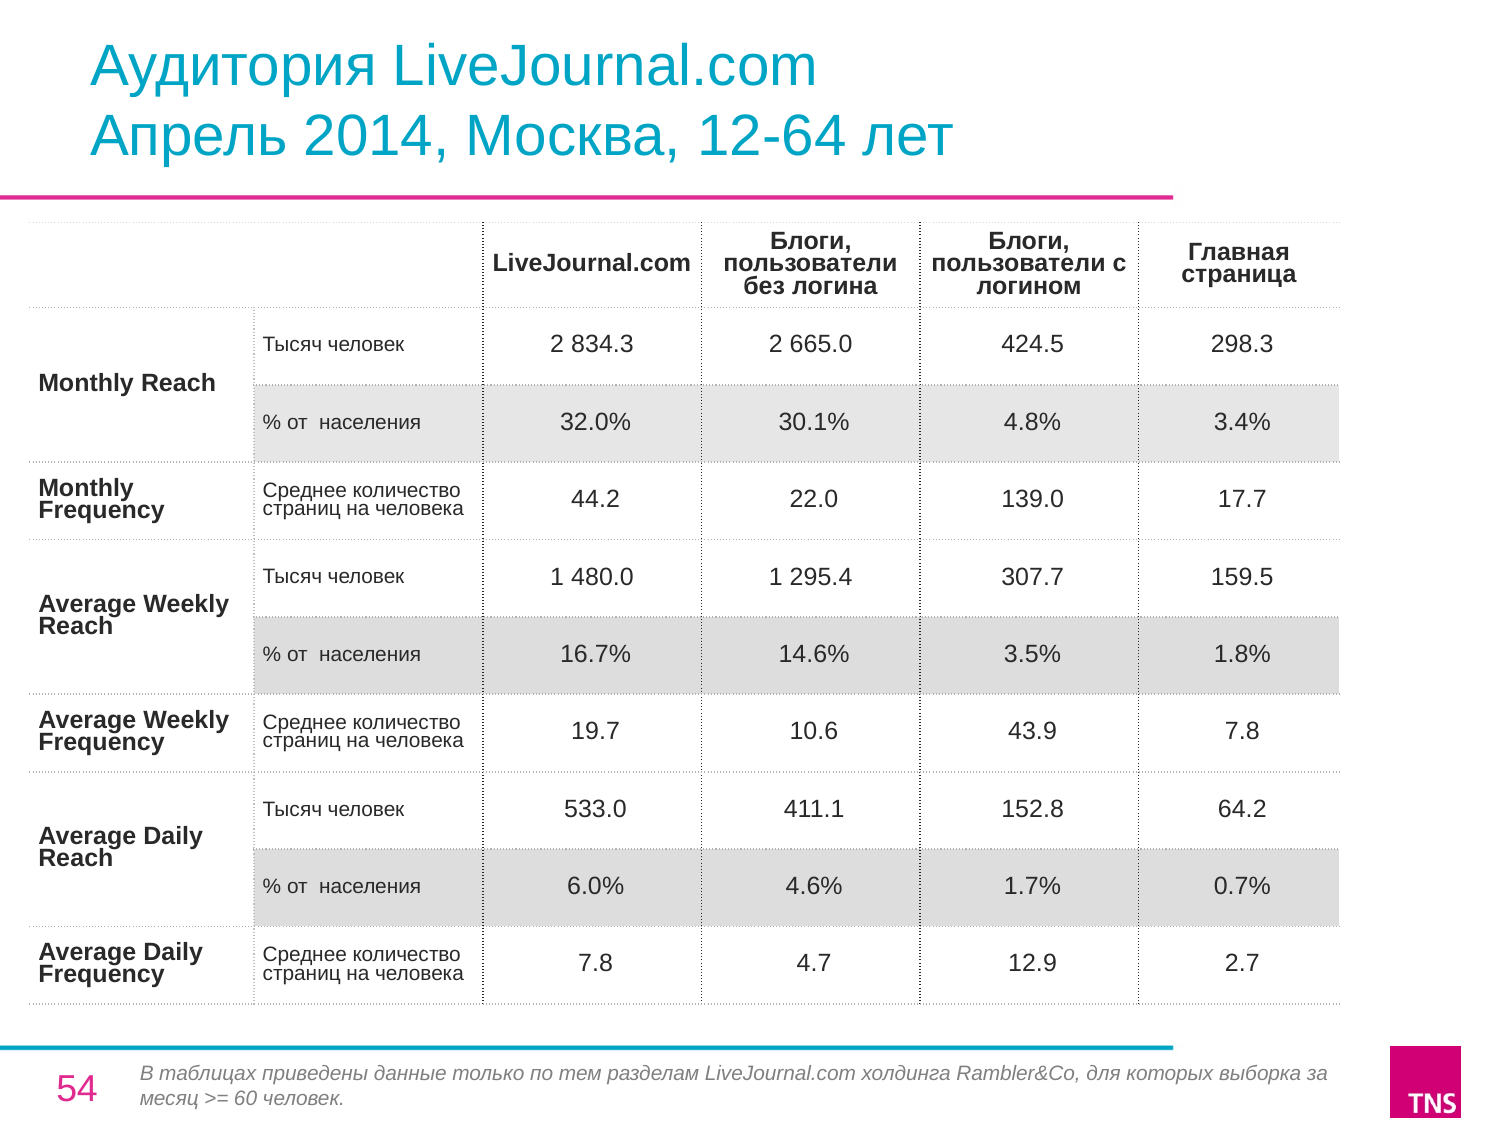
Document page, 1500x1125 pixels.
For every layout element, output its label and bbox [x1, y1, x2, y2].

title [74, 8, 1476, 187]
table_header [29, 223, 1339, 308]
text_box [124, 1052, 1365, 1117]
slide_number [40, 1055, 392, 1125]
table_cell [29, 308, 1339, 1004]
picture [0, 0, 1500, 1125]
